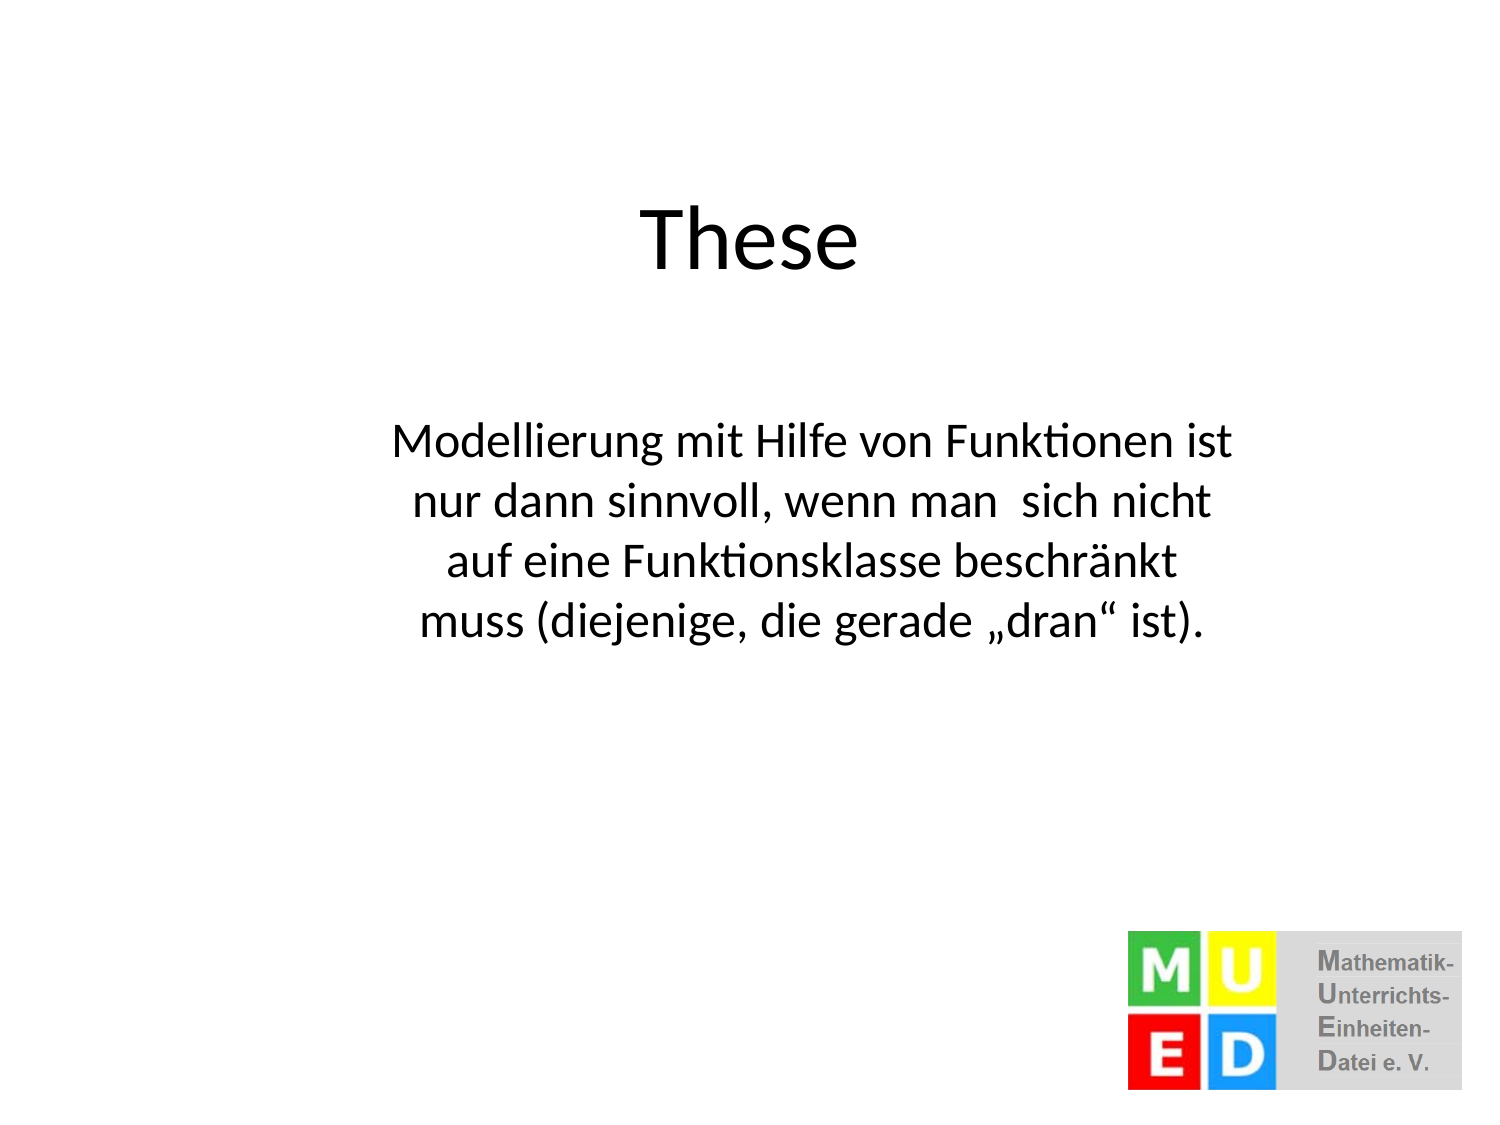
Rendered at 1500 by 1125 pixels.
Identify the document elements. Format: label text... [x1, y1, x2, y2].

text_box Modellierung mit Hilfe von Funktionen ist nur dann sinnvoll, wenn man sich nicht auf eine Funktionsklasse beschränkt muss (diejenige, die gerade „dran“ ist). [225, 399, 1250, 656]
picture [1127, 931, 1463, 1091]
text_box These [74, 138, 1425, 327]
